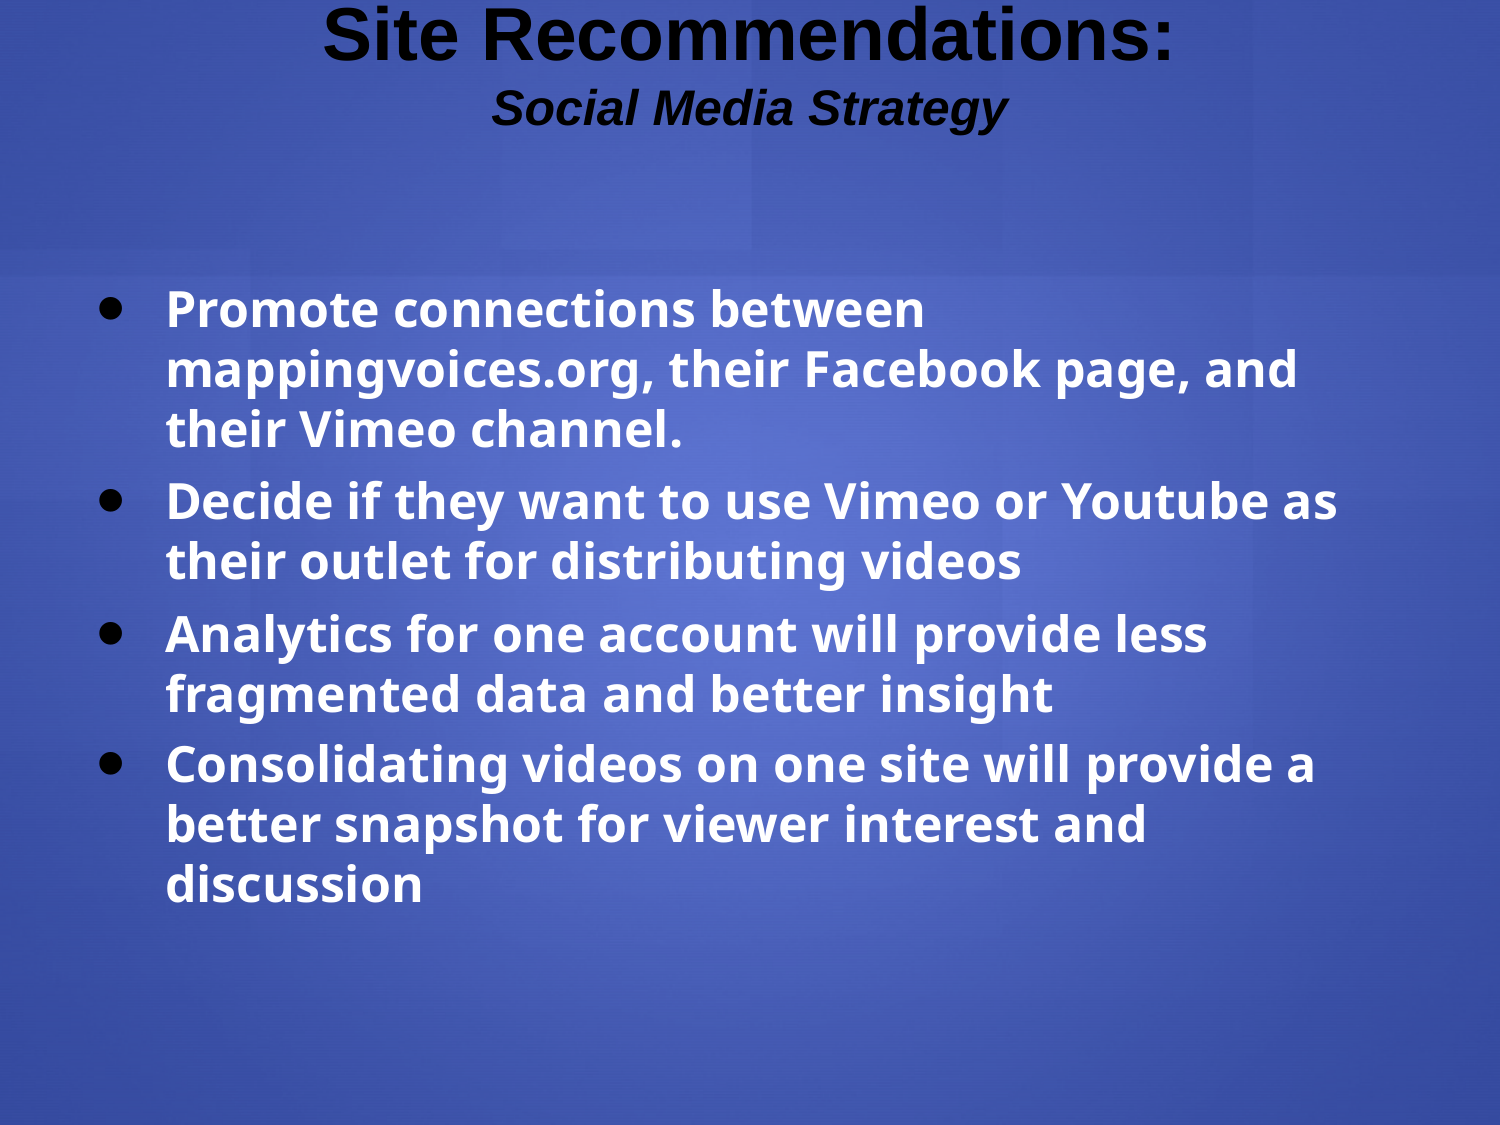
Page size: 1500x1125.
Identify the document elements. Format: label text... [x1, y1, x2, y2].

title Site Recommendations: Social Media Strategy [75, 0, 1425, 241]
list Promote connections between mappingvoices.org, their Facebook page, and their Vimeo channel. Decide if they want to use Vimeo or Youtube as their outlet for distributing videos Analytics for one account will provide less fragmented data and better insight Consolidating videos on one site will provide a better snapshot for viewer interest and discussion [75, 262, 1425, 998]
